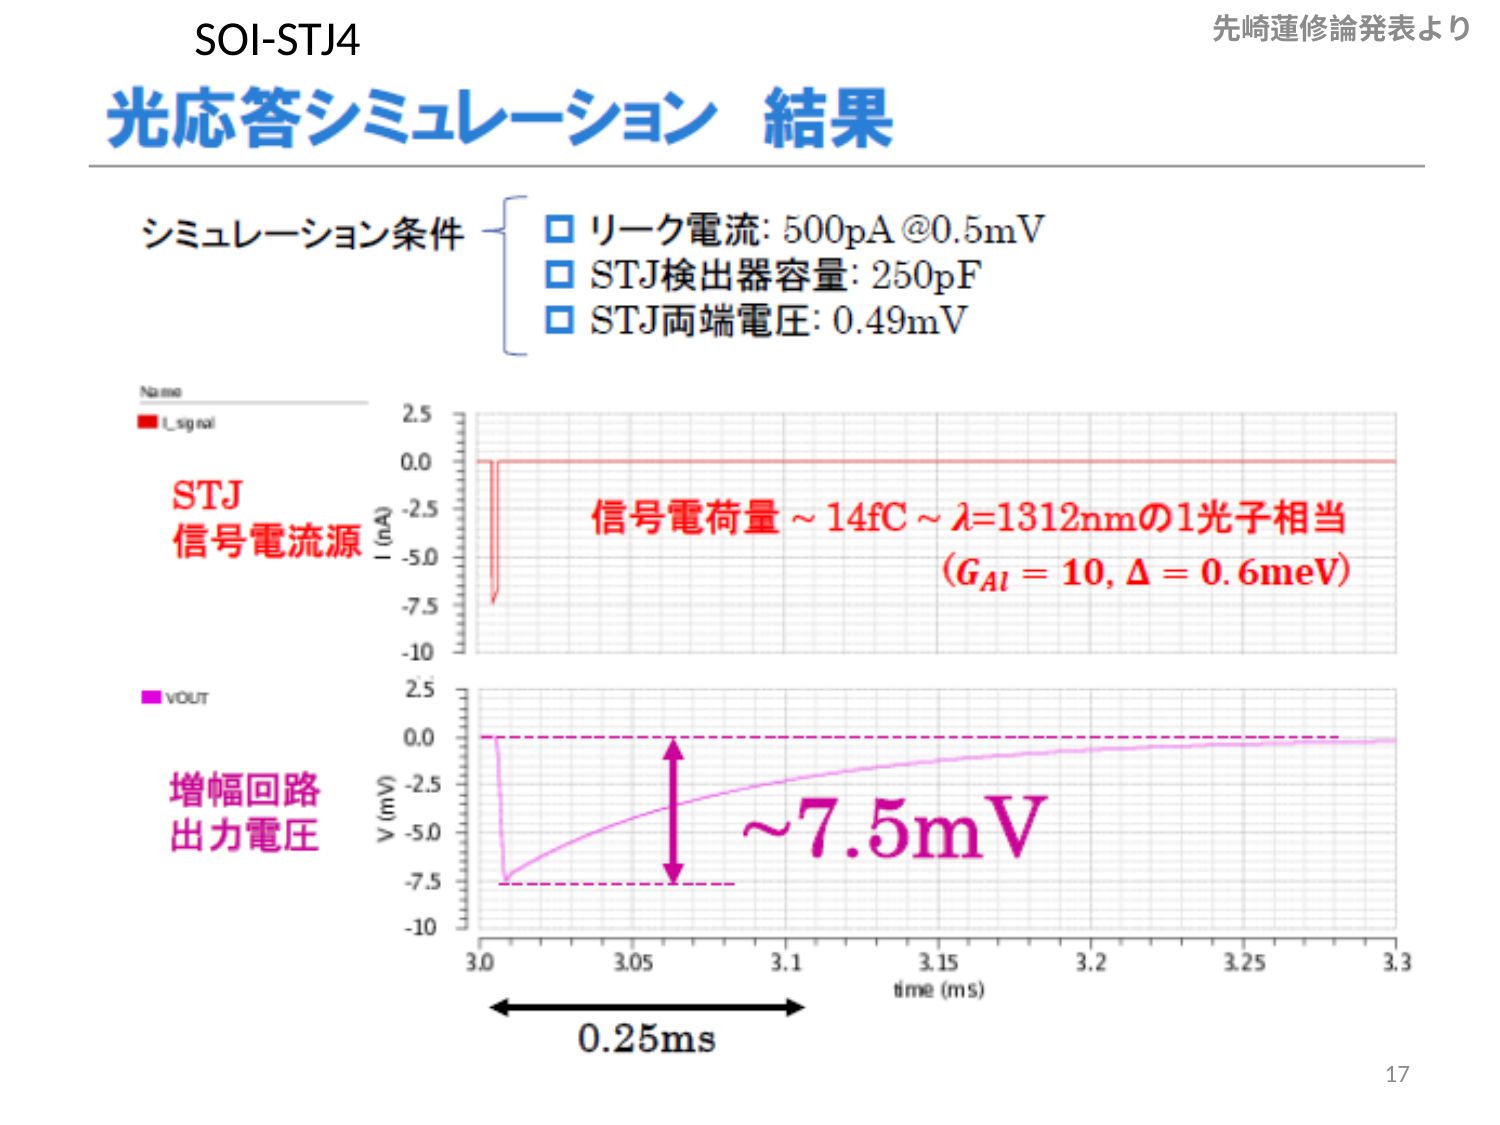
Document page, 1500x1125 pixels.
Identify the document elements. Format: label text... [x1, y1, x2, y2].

footer 先崎蓮修論発表より [1187, 0, 1500, 58]
title SOI-STJ4 [123, 0, 432, 50]
picture [88, 50, 1426, 1059]
slide_number 17 [1074, 1067, 1425, 1103]
